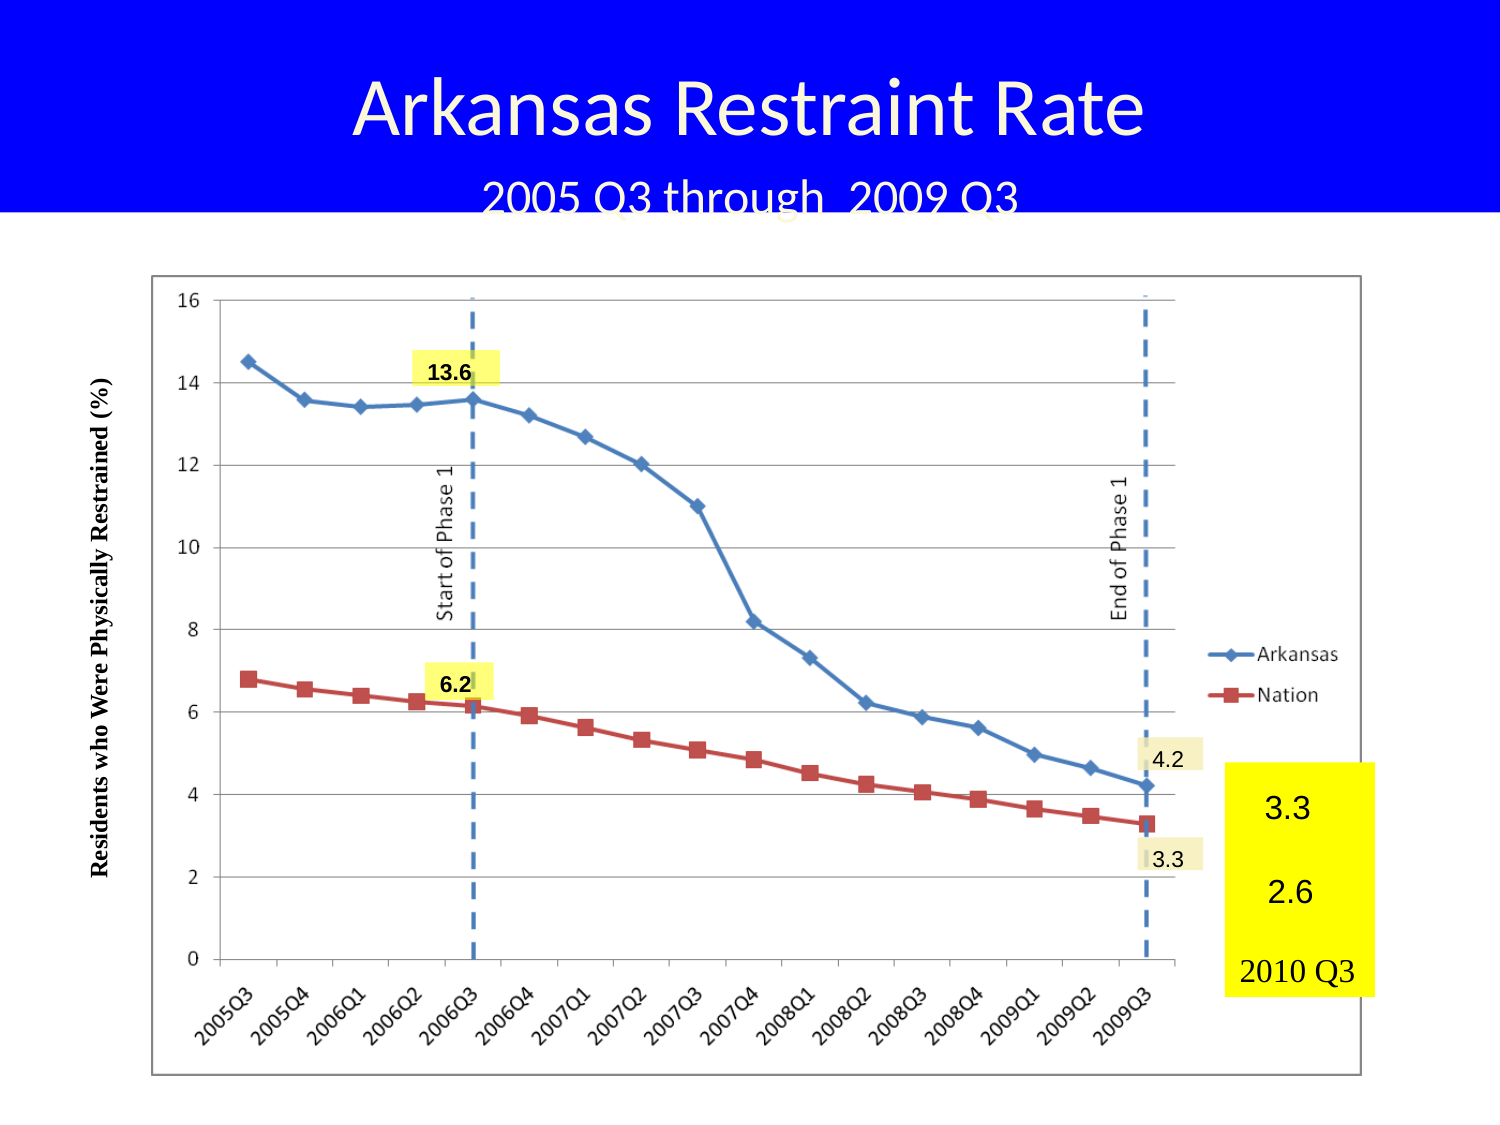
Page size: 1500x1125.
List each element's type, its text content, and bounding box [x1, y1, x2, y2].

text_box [74, 274, 1376, 1078]
title Arkansas Restraint Rate 2005 Q3 through 2009 Q3 [0, 0, 1500, 213]
